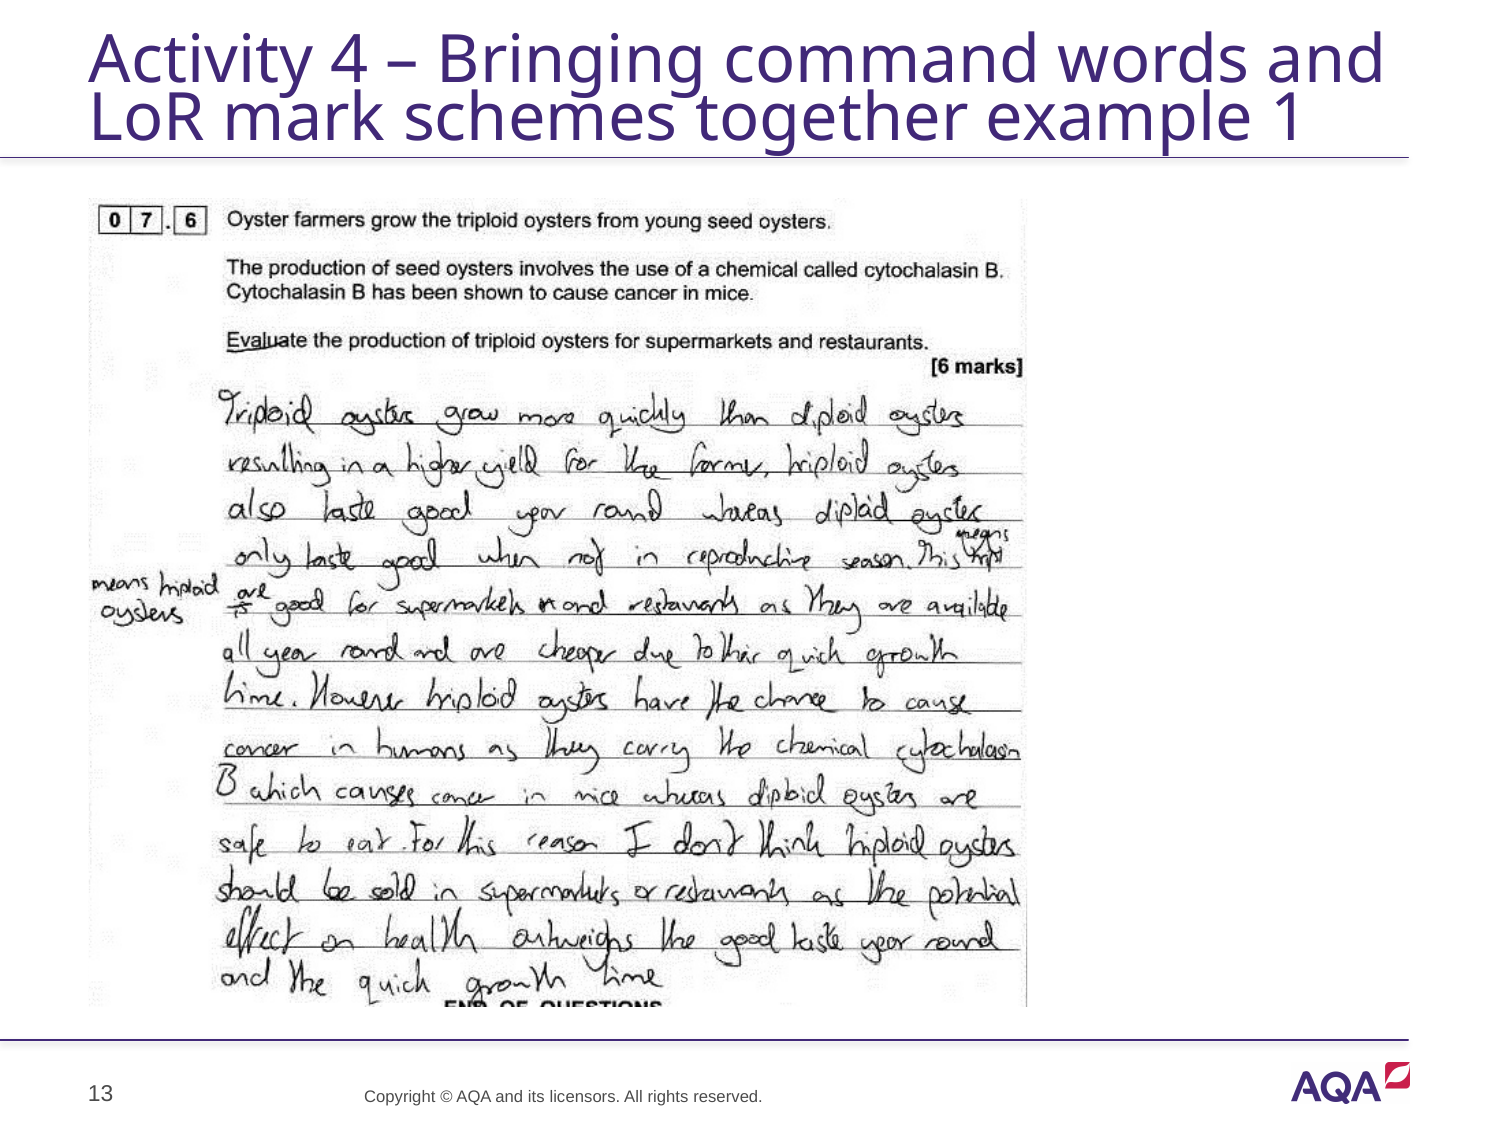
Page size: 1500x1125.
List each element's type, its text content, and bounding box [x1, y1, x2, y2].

slide_number 13 [72, 1062, 188, 1123]
title Activity 4 – Bringing command words and LoR mark schemes together example 1 [88, 37, 1409, 108]
picture [1291, 1062, 1410, 1104]
footer Copyright © AQA and its licensors. All rights reserved. [324, 1084, 764, 1124]
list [88, 198, 1028, 1008]
